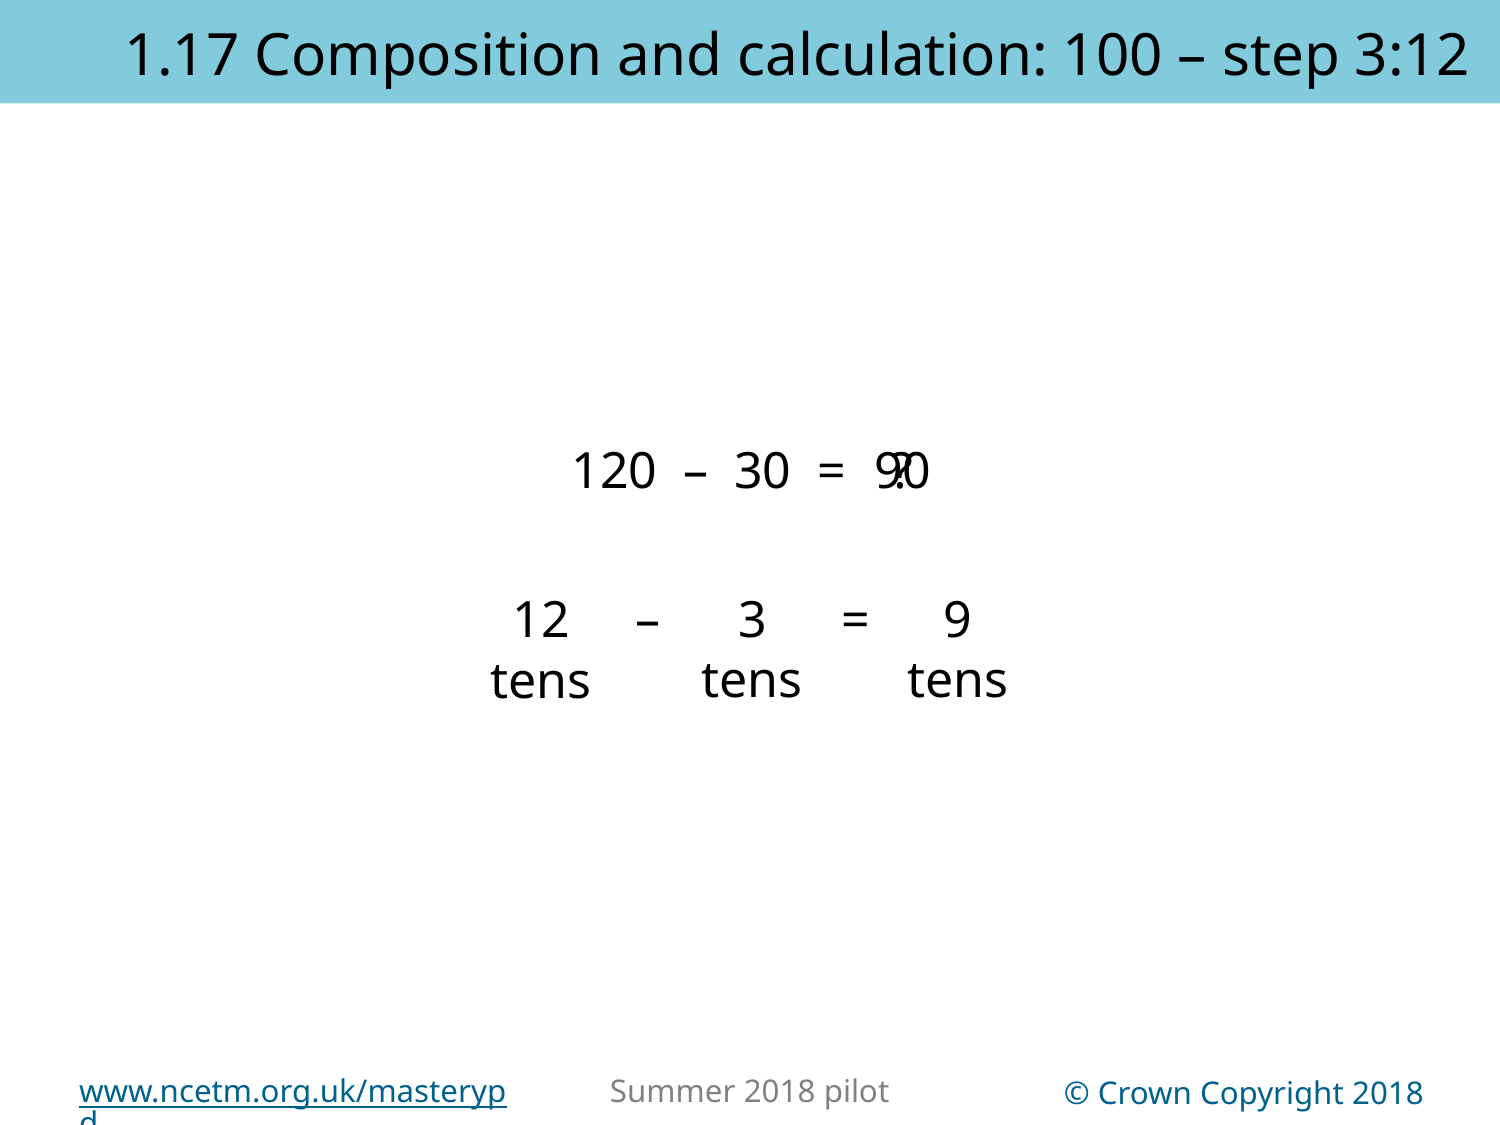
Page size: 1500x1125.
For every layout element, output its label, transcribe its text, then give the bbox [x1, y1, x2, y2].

text_box tens [475, 640, 607, 716]
text_box 90 [861, 430, 947, 506]
list 1.17 Composition and calculation: 100 – step 3:12 [0, 0, 1500, 104]
text_box 120 – 30 = [556, 430, 861, 506]
text_box tens [686, 665, 819, 716]
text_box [498, 580, 988, 657]
text_box tens [892, 640, 1024, 716]
